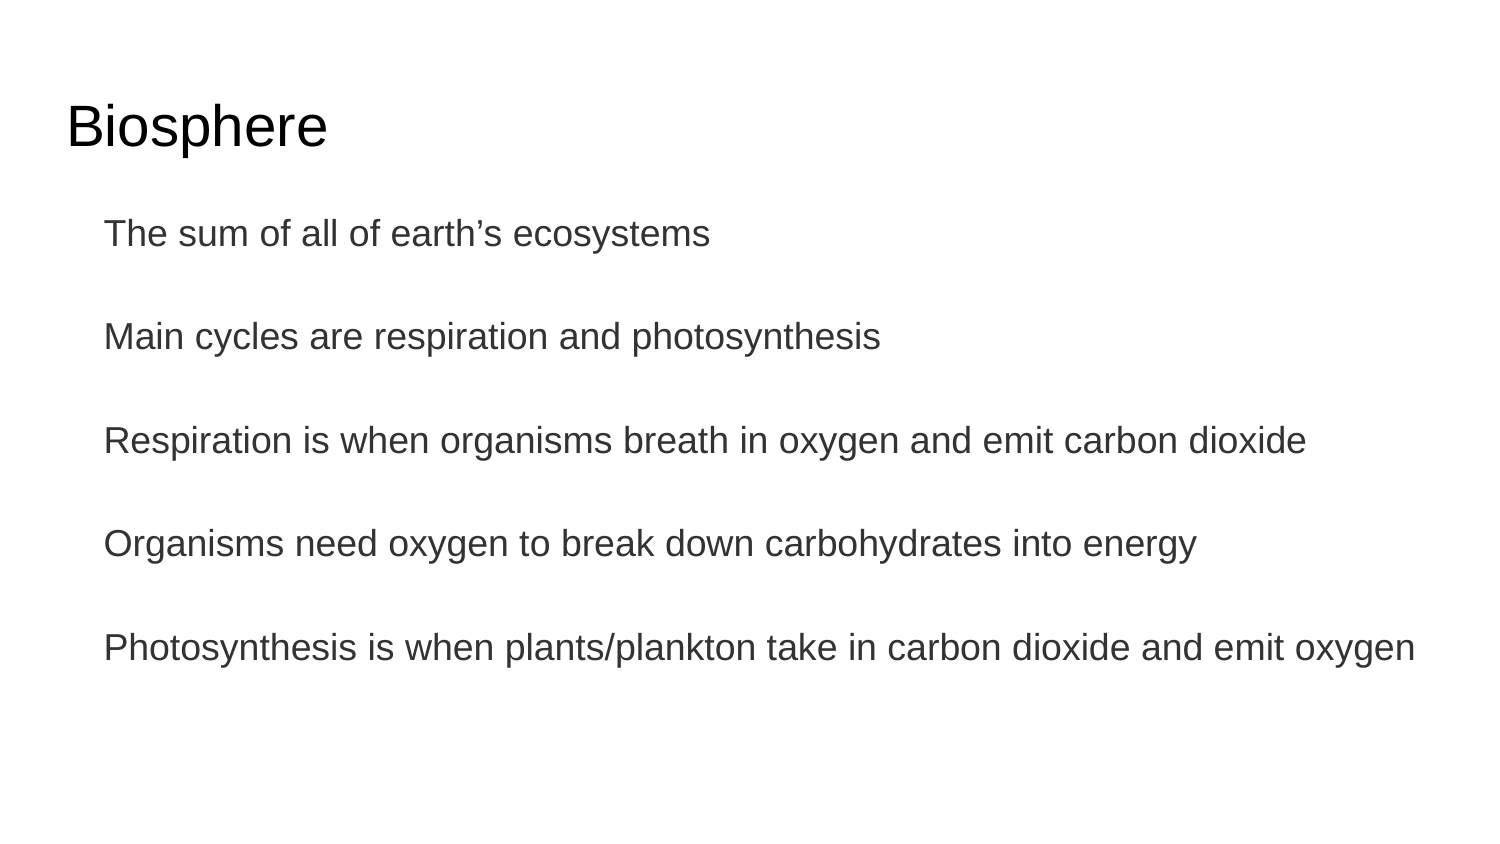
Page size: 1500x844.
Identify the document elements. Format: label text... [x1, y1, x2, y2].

title Biosphere [51, 72, 1449, 167]
list The sum of all of earth’s ecosystems Main cycles are respiration and photosynthesis Respiration is when organisms breath in oxygen and emit carbon dioxide Organisms need oxygen to break down carbohydrates into energy Photosynthesis is when plants/plankton take in carbon dioxide and emit oxygen [51, 186, 1449, 748]
